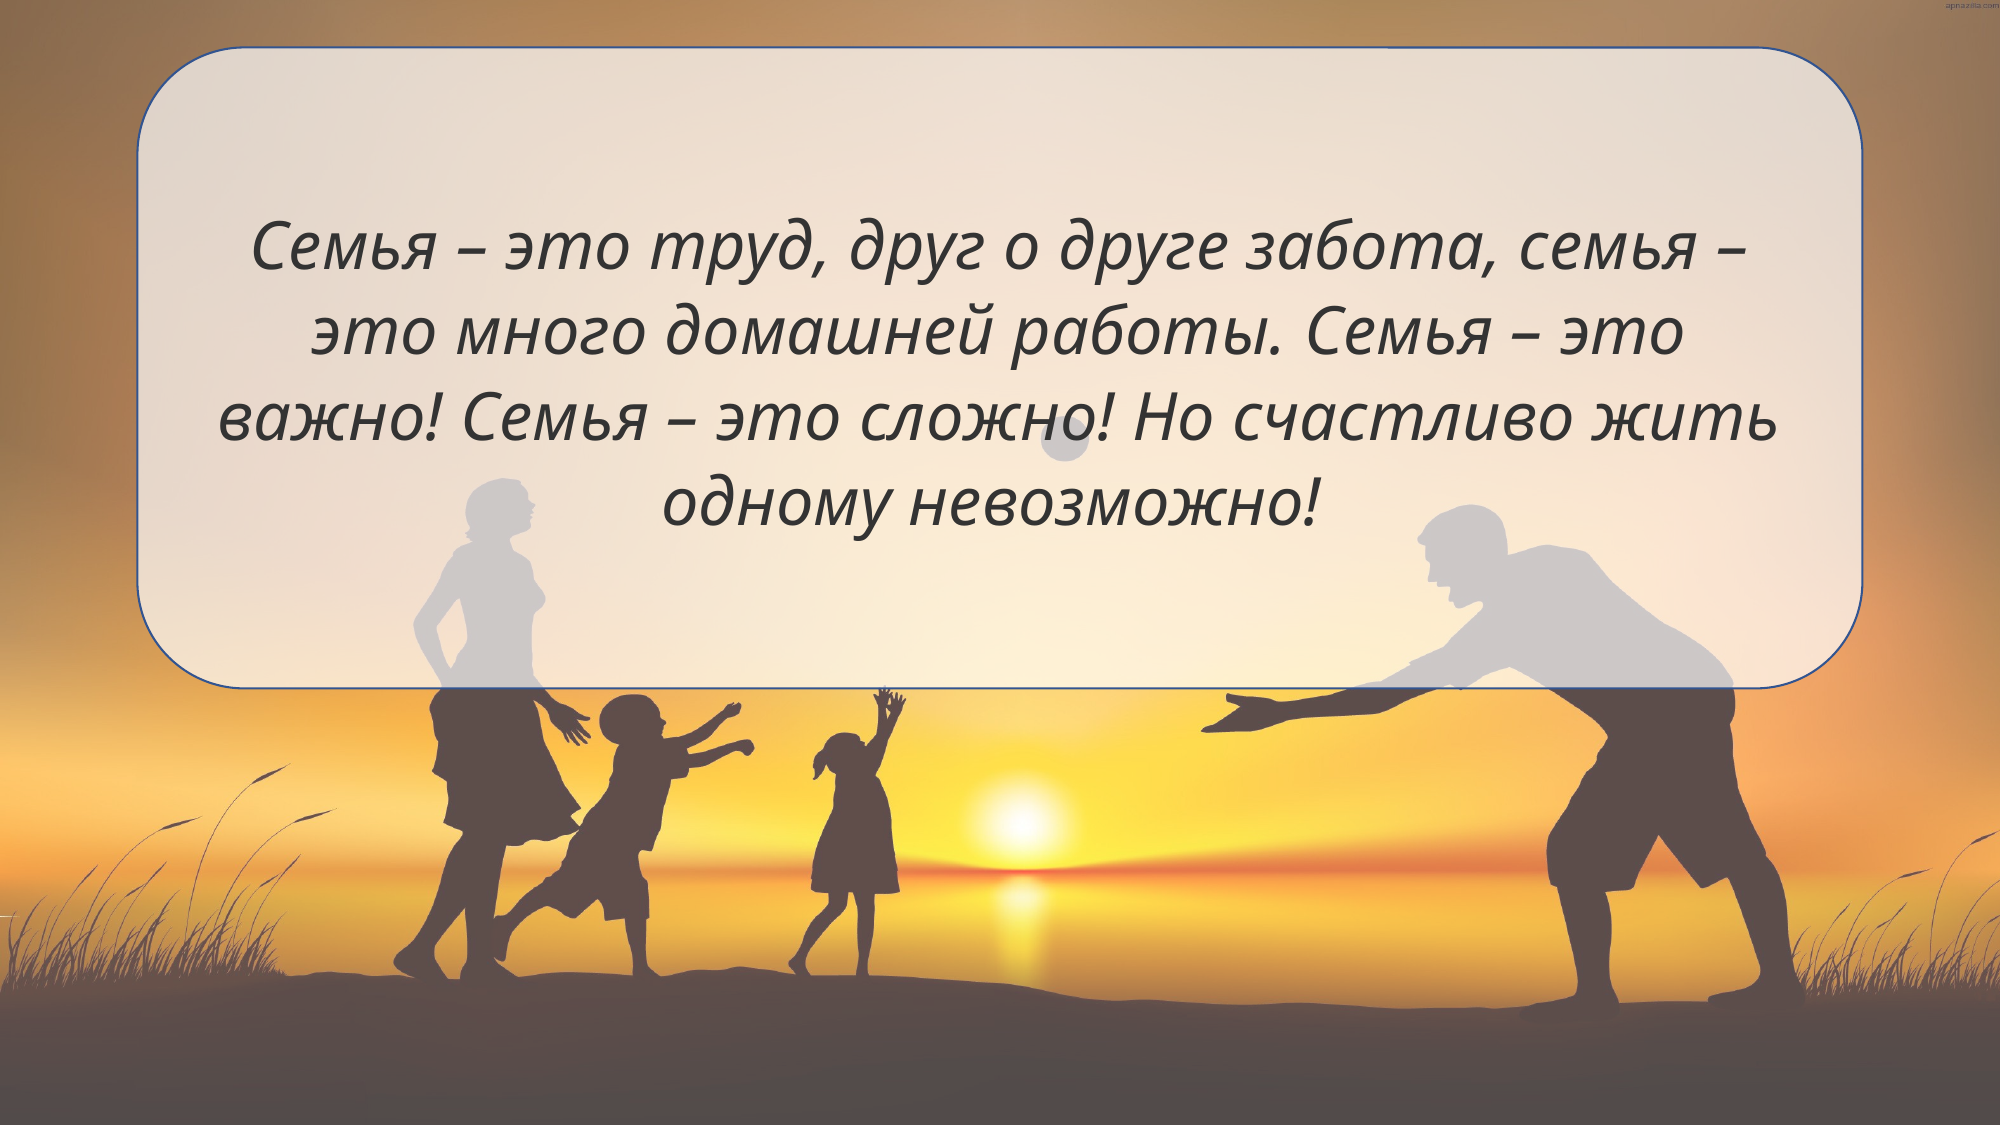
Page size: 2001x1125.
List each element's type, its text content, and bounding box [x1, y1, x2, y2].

text_box Семья – это труд, друг о друге забота, семья – это много домашней работы. Семья – это важно! Семья – это сложно! Но счастливо жить одному невозможно! [136, 46, 1864, 690]
